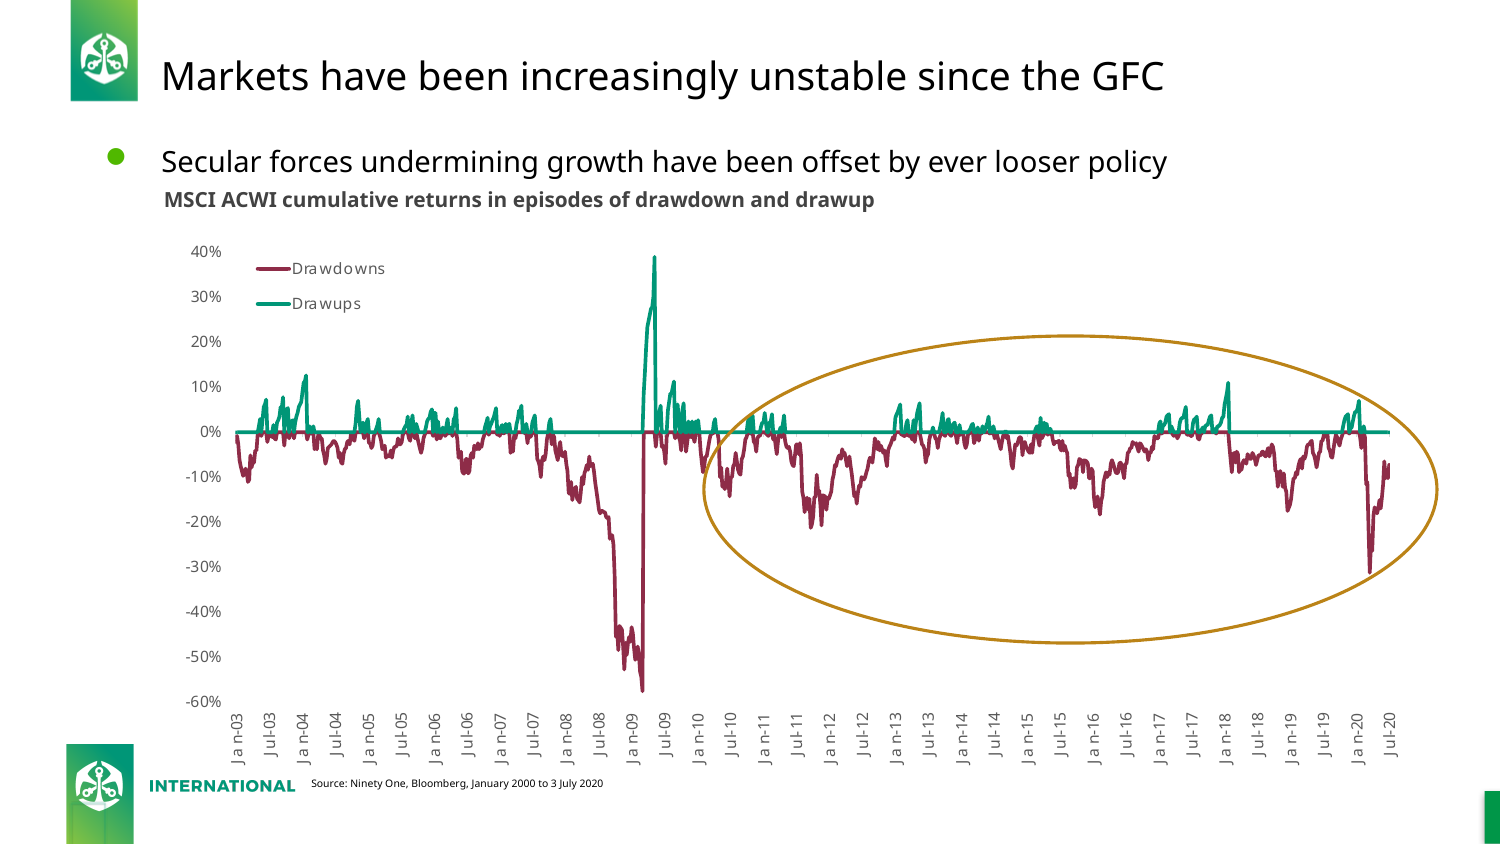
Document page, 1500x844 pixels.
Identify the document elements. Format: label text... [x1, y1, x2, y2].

picture [1, 740, 365, 844]
title Markets have been increasingly unstable since the GFC [145, 43, 1425, 107]
text_box Source: Ninety One, Bloomberg, January 2000 to 3 July 2020 [311, 782, 1317, 790]
text_box MSCI ACWI cumulative returns in episodes of drawdown and drawup [163, 186, 979, 227]
picture [0, 0, 146, 107]
list Secular forces undermining growth have been offset by ever looser policy [90, 135, 1428, 754]
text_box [163, 230, 1438, 775]
